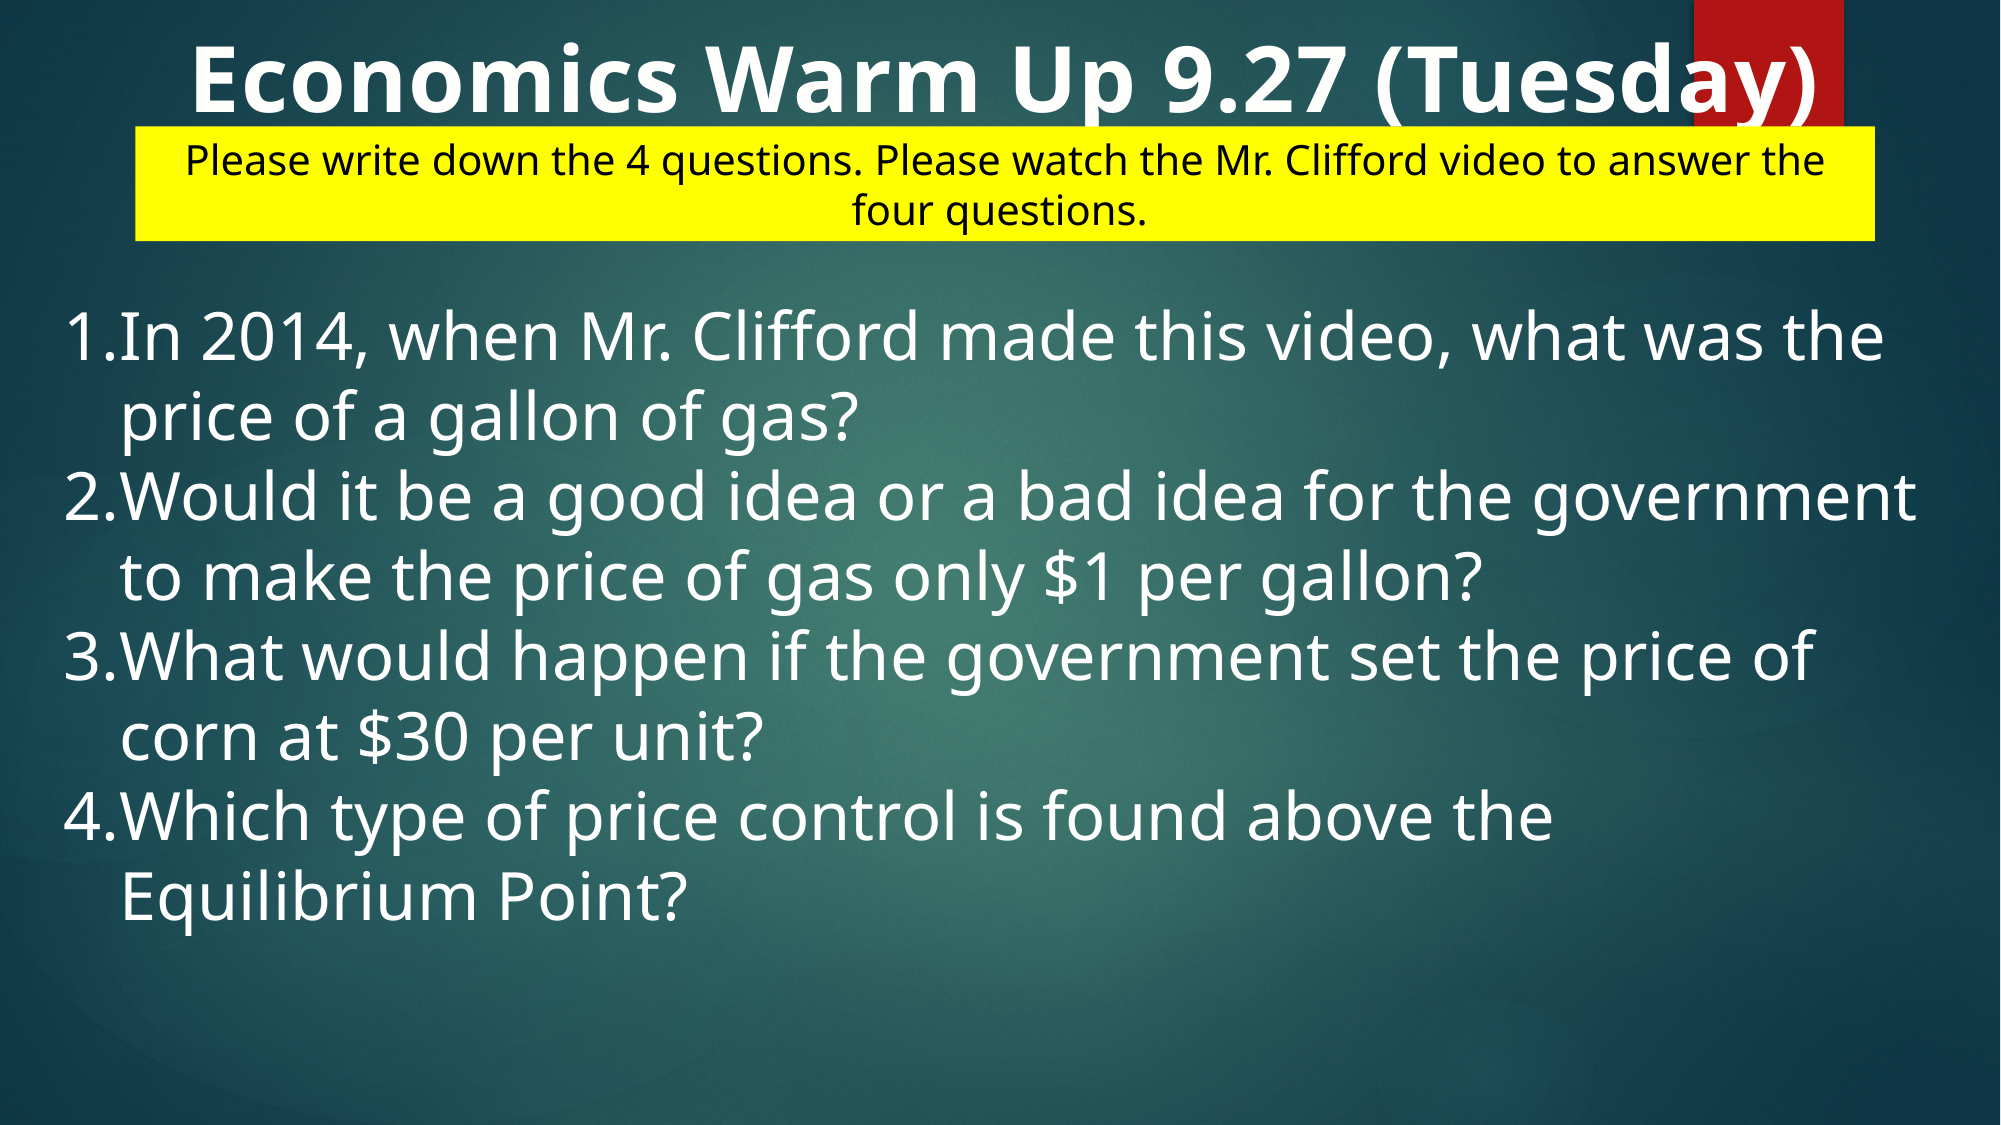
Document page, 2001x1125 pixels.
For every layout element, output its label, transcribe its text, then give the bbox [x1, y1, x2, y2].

text_box [48, 242, 2000, 329]
text_box Please write down the 4 questions. Please watch the Mr. Clifford video to answer the four questions. [135, 126, 1875, 242]
text_box In 2014, when Mr. Clifford made this video, what was the price of a gallon of gas? Would it be a good idea or a bad idea for the government to make the price of gas only $1 per gallon? What would happen if the government set the price of corn at $30 per unit? Which type of price control is found above the Equilibrium Point? [48, 286, 1941, 1081]
text_box Economics Warm Up 9.27 (Tuesday) [135, 13, 1875, 126]
